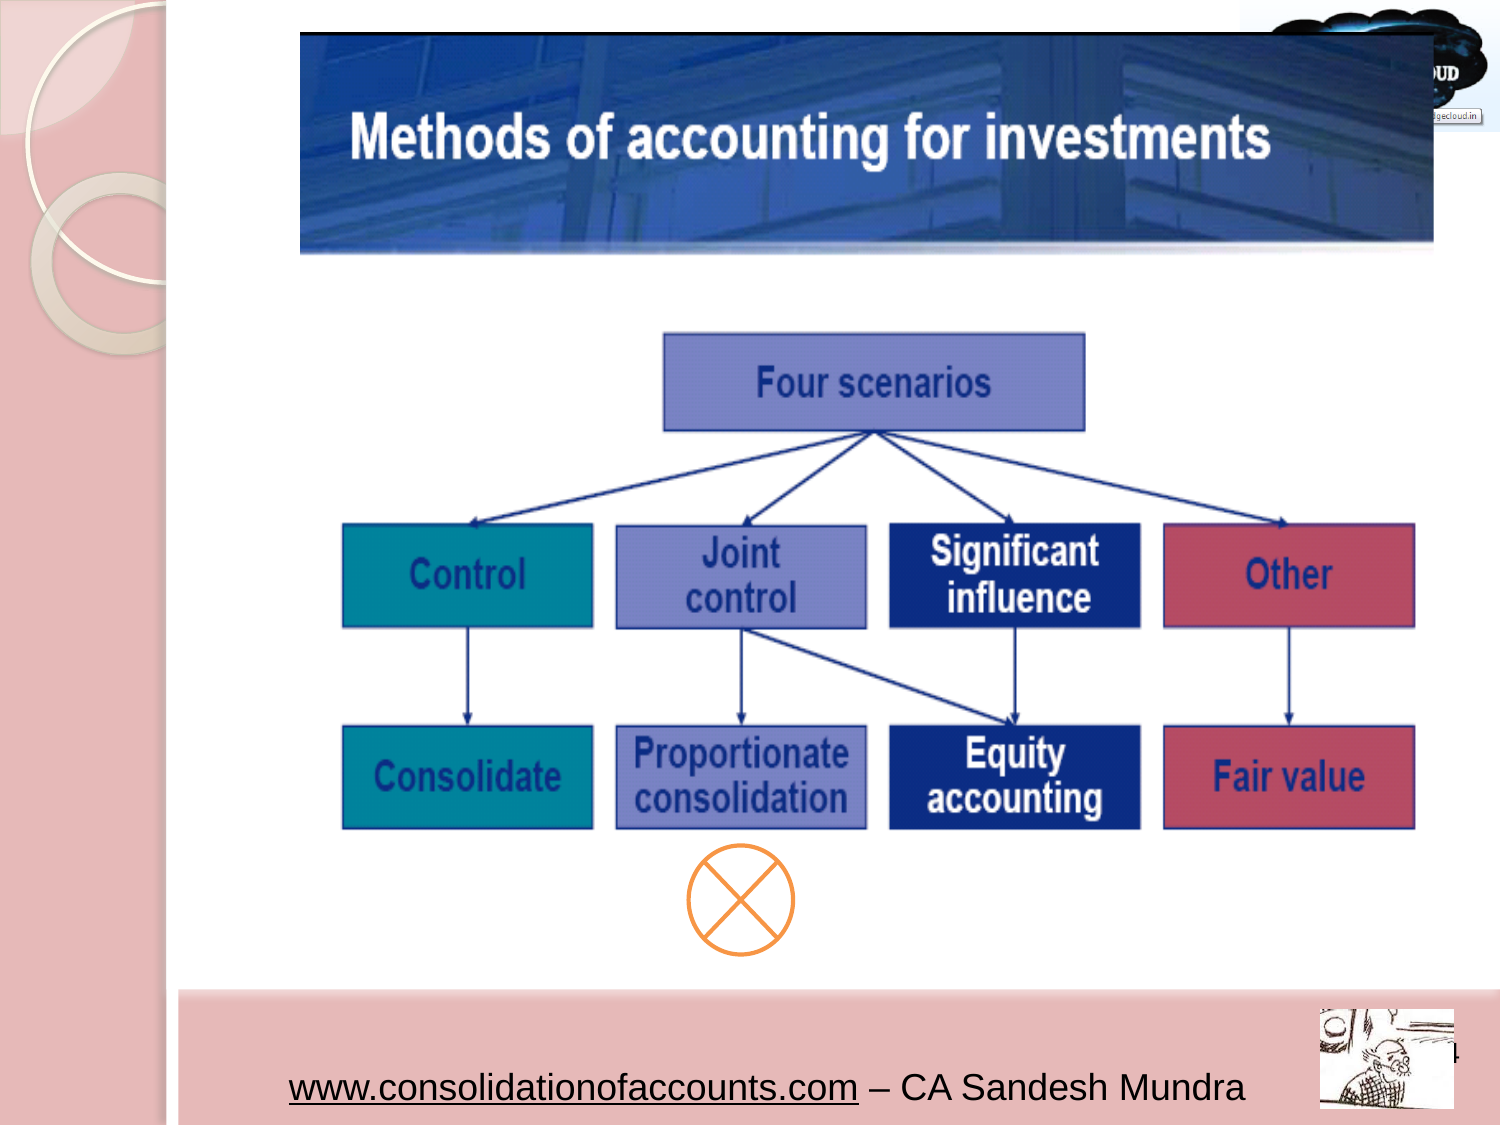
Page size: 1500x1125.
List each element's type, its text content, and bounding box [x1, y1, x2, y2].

picture [1320, 1009, 1454, 1109]
picture [299, 0, 1500, 842]
text_box [686, 853, 796, 957]
slide_number 14 [1413, 1034, 1488, 1113]
